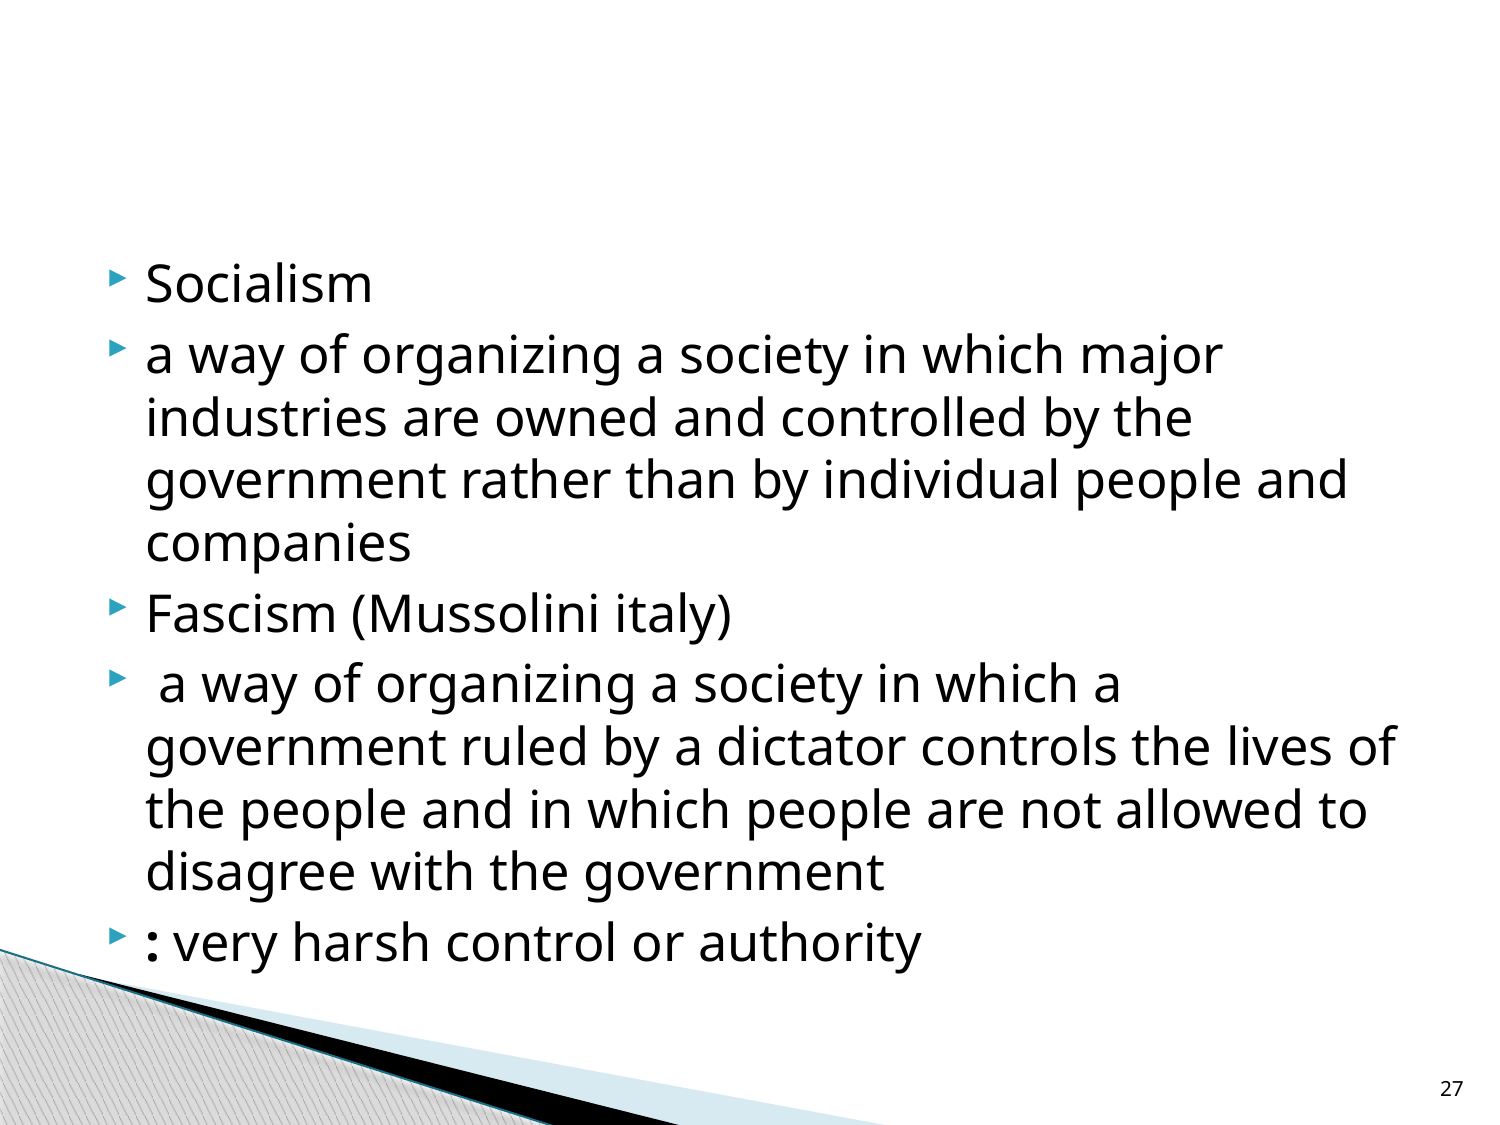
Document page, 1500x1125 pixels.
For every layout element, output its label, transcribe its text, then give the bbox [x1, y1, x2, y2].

slide_number 27 [1418, 1051, 1479, 1112]
list Socialism a way of organizing a society in which major industries are owned and controlled by the government rather than by individual people and companies Fascism (Mussolini italy) a way of organizing a society in which a government ruled by a dictator controls the lives of the people and in which people are not allowed to disagree with the government : very harsh control or authority [75, 243, 1425, 986]
